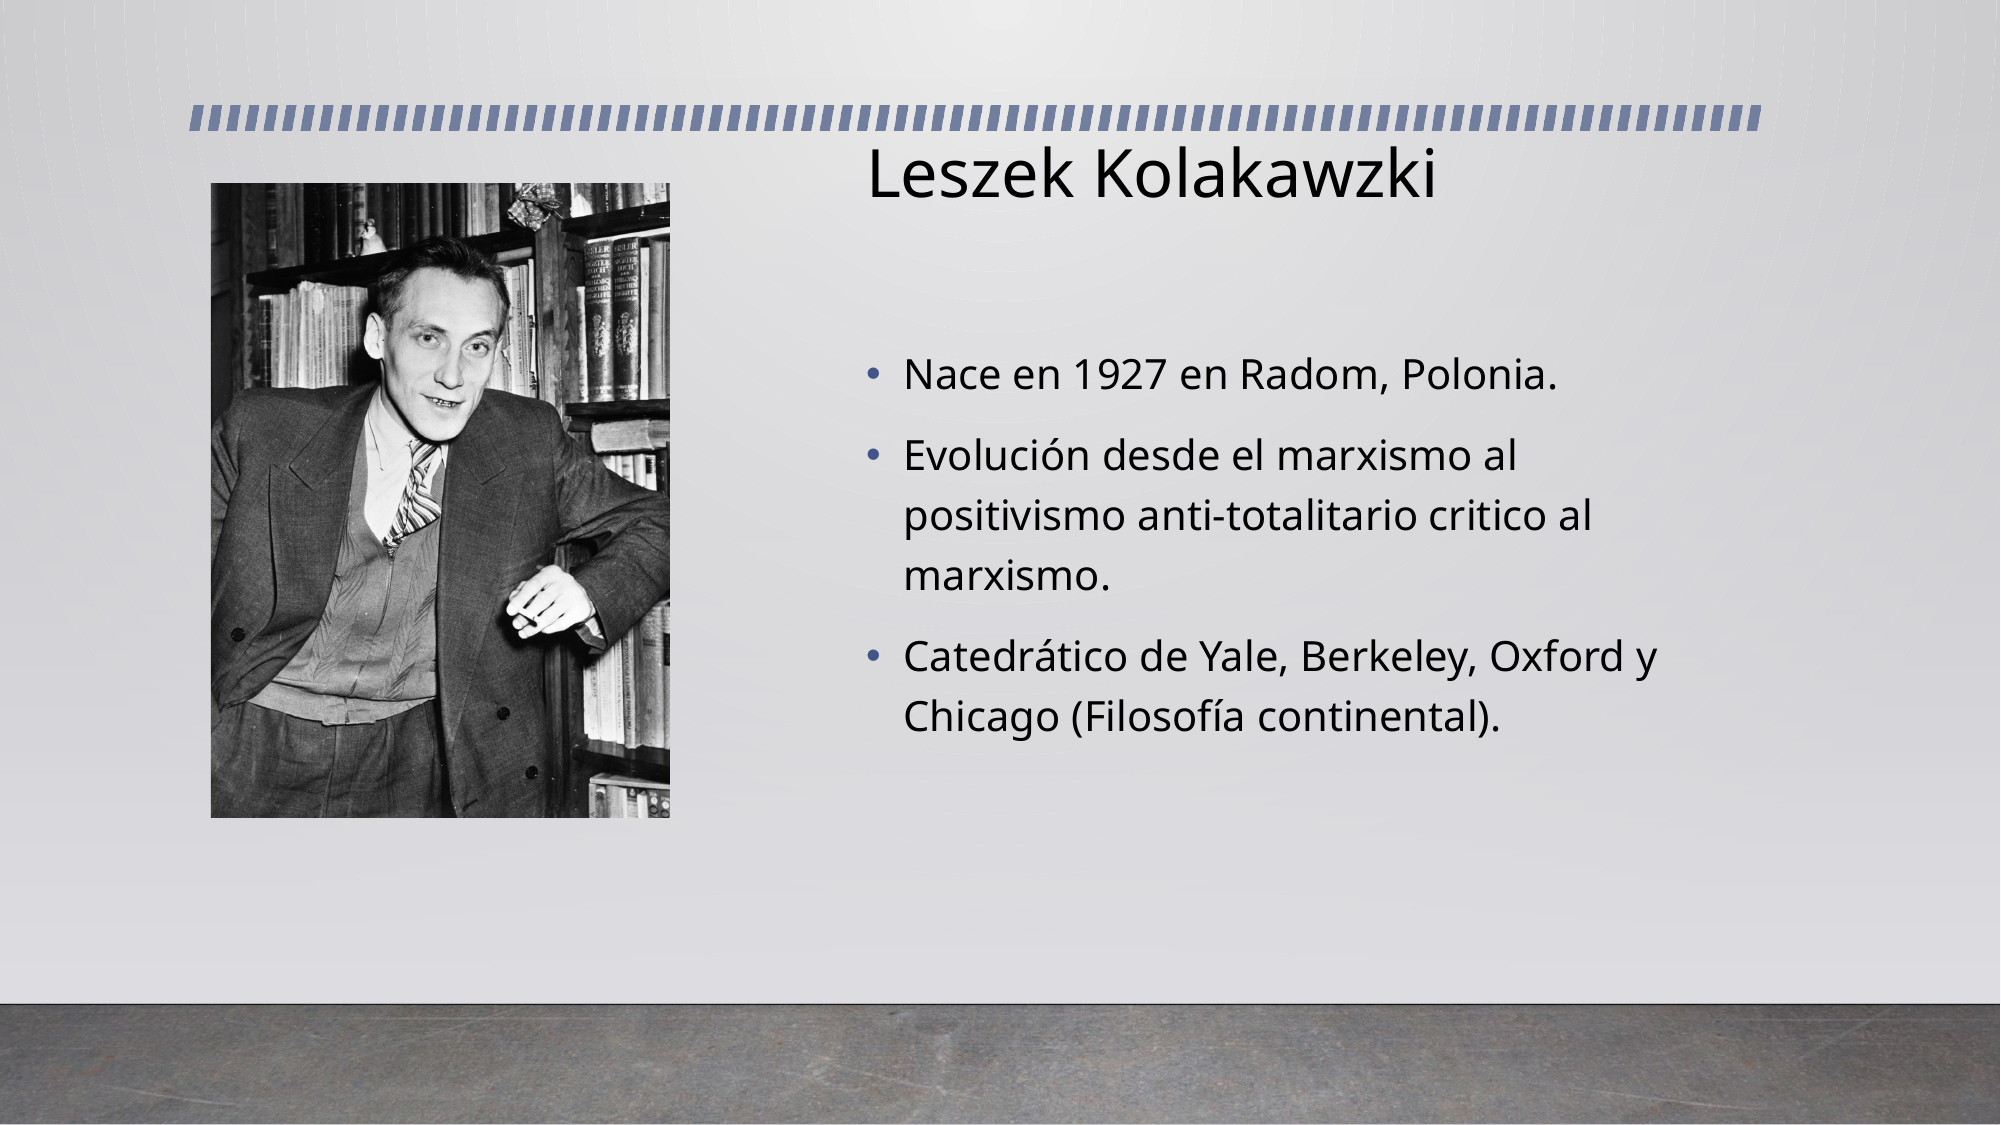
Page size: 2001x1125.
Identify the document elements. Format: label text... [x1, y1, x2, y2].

picture [210, 182, 671, 818]
list Nace en 1927 en Radom, Polonia. Evolución desde el marxismo al positivismo anti-totalitario critico al marxismo. Catedrático de Yale, Berkeley, Oxford y Chicago (Filosofía continental). [851, 330, 1762, 897]
picture [0, 1004, 2000, 1124]
title Leszek Kolakawzki [851, 131, 1762, 305]
